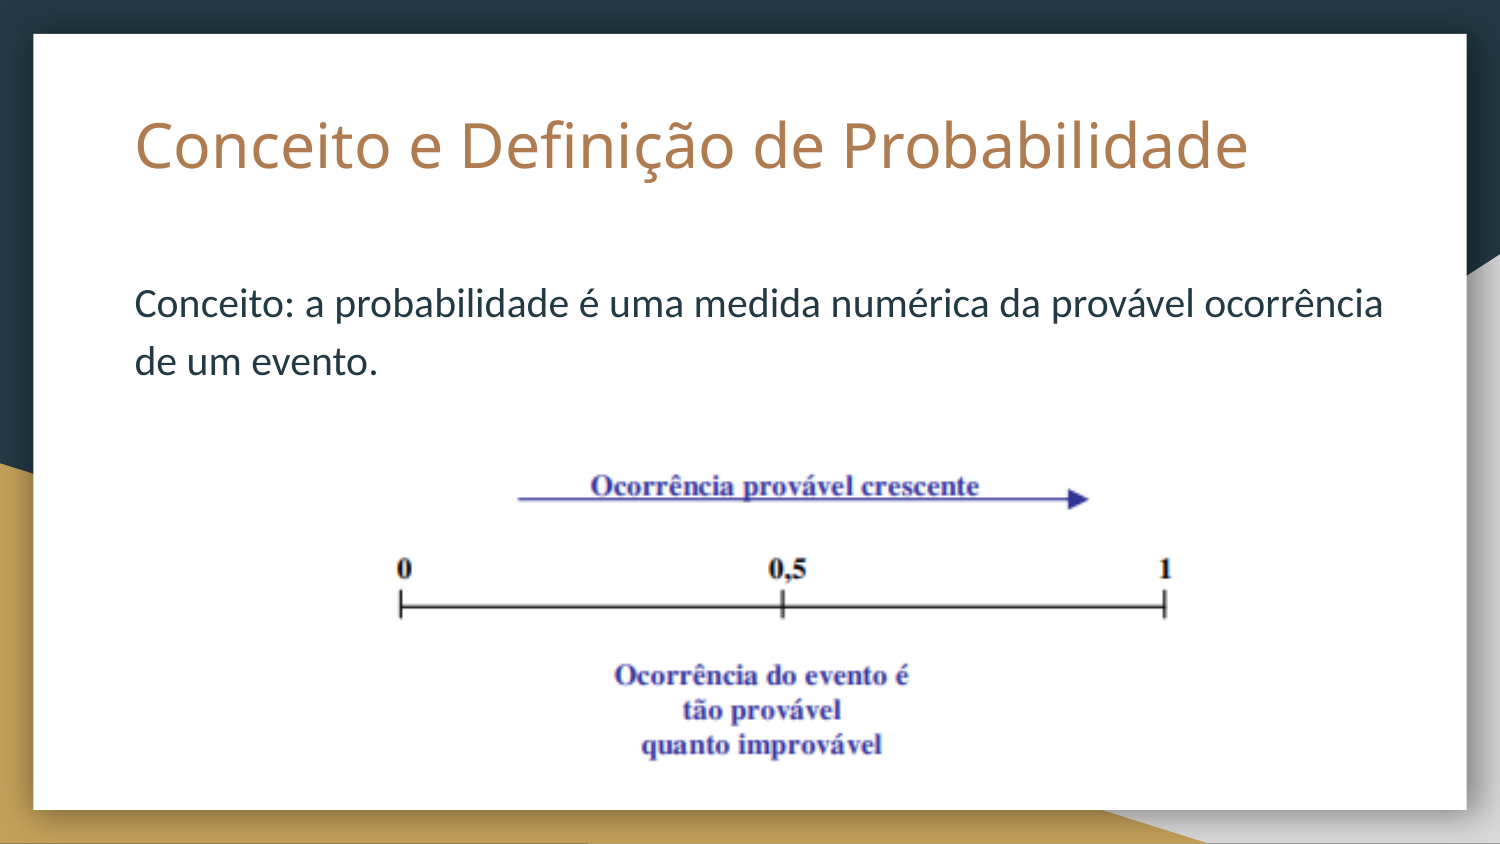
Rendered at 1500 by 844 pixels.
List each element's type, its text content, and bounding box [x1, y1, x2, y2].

picture [336, 436, 1198, 780]
list Conceito: a probabilidade é uma medida numérica da provável ocorrência de um evento. [119, 253, 1415, 793]
title Conceito e Definição de Probabilidade [119, 91, 1381, 180]
